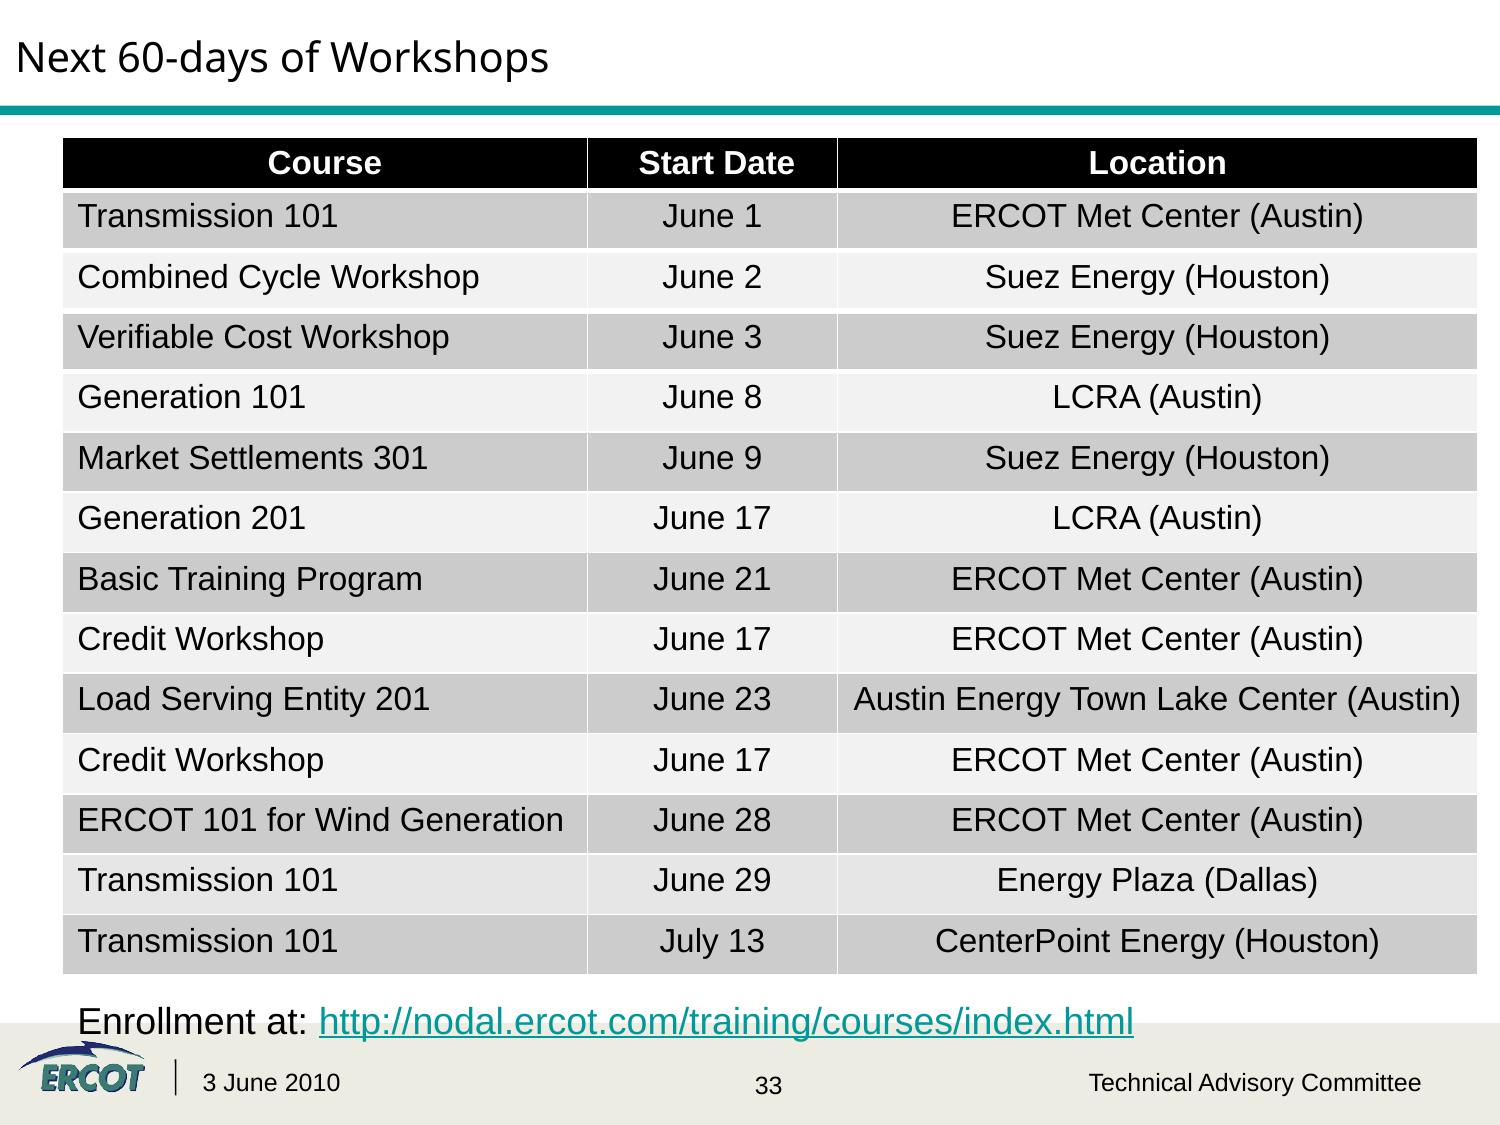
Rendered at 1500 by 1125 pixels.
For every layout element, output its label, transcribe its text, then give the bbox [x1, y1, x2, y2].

picture [10, 1031, 151, 1111]
table_cell Generation 201 [63, 493, 587, 552]
table_cell June 17 [588, 493, 837, 552]
table_cell June 17 [588, 734, 837, 793]
table_cell Load Serving Entity 201 [63, 674, 587, 733]
table_cell June 8 [588, 374, 837, 431]
table_cell CenterPoint Energy (Houston) [838, 915, 1477, 974]
table_cell Verifiable Cost Workshop [63, 314, 587, 369]
table_cell Credit Workshop [63, 614, 587, 672]
table_cell June 29 [588, 855, 837, 914]
table_cell Transmission 101 [63, 915, 587, 974]
table_cell LCRA (Austin) [838, 374, 1477, 431]
table_cell June 9 [588, 433, 837, 491]
table_cell Combined Cycle Workshop [63, 253, 587, 308]
table_cell Energy Plaza (Dallas) [838, 855, 1477, 914]
table_cell June 1 [588, 193, 837, 248]
table_cell June 21 [588, 553, 837, 612]
table_cell Basic Training Program [63, 553, 587, 612]
table_cell June 17 [588, 614, 837, 672]
table_header Course [63, 138, 587, 188]
title Next 60-days of Workshops [0, 0, 1451, 113]
table_cell Credit Workshop [63, 734, 587, 793]
table_cell ERCOT Met Center (Austin) [838, 553, 1477, 612]
table_cell ERCOT Met Center (Austin) [838, 734, 1477, 793]
table_cell ERCOT Met Center (Austin) [838, 193, 1477, 248]
table_cell Transmission 101 [63, 193, 587, 248]
table_cell Suez Energy (Houston) [838, 433, 1477, 491]
table_cell ERCOT Met Center (Austin) [838, 795, 1477, 853]
table_cell Generation 101 [63, 374, 587, 431]
table_cell Market Settlements 301 [63, 433, 587, 491]
table_cell June 2 [588, 253, 837, 308]
table_cell Suez Energy (Houston) [838, 314, 1477, 369]
table_cell Austin Energy Town Lake Center (Austin) [838, 674, 1477, 733]
text_box Enrollment at: http://nodal.ercot.com/training/courses/index.html [62, 989, 1225, 1050]
table_cell ERCOT Met Center (Austin) [838, 614, 1477, 672]
table_cell June 28 [588, 795, 837, 853]
table_header Location [838, 138, 1477, 188]
table_cell June 23 [588, 674, 837, 733]
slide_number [187, 1059, 538, 1125]
table_cell Suez Energy (Houston) [838, 253, 1477, 308]
table_header Start Date [588, 138, 837, 188]
table_cell ERCOT 101 for Wind Generation [63, 795, 587, 853]
table_cell July 13 [588, 915, 837, 974]
table_cell June 3 [588, 314, 837, 369]
table_cell LCRA (Austin) [838, 493, 1477, 552]
footer Technical Advisory Committee [1024, 1059, 1438, 1125]
table_cell Transmission 101 [63, 855, 587, 914]
